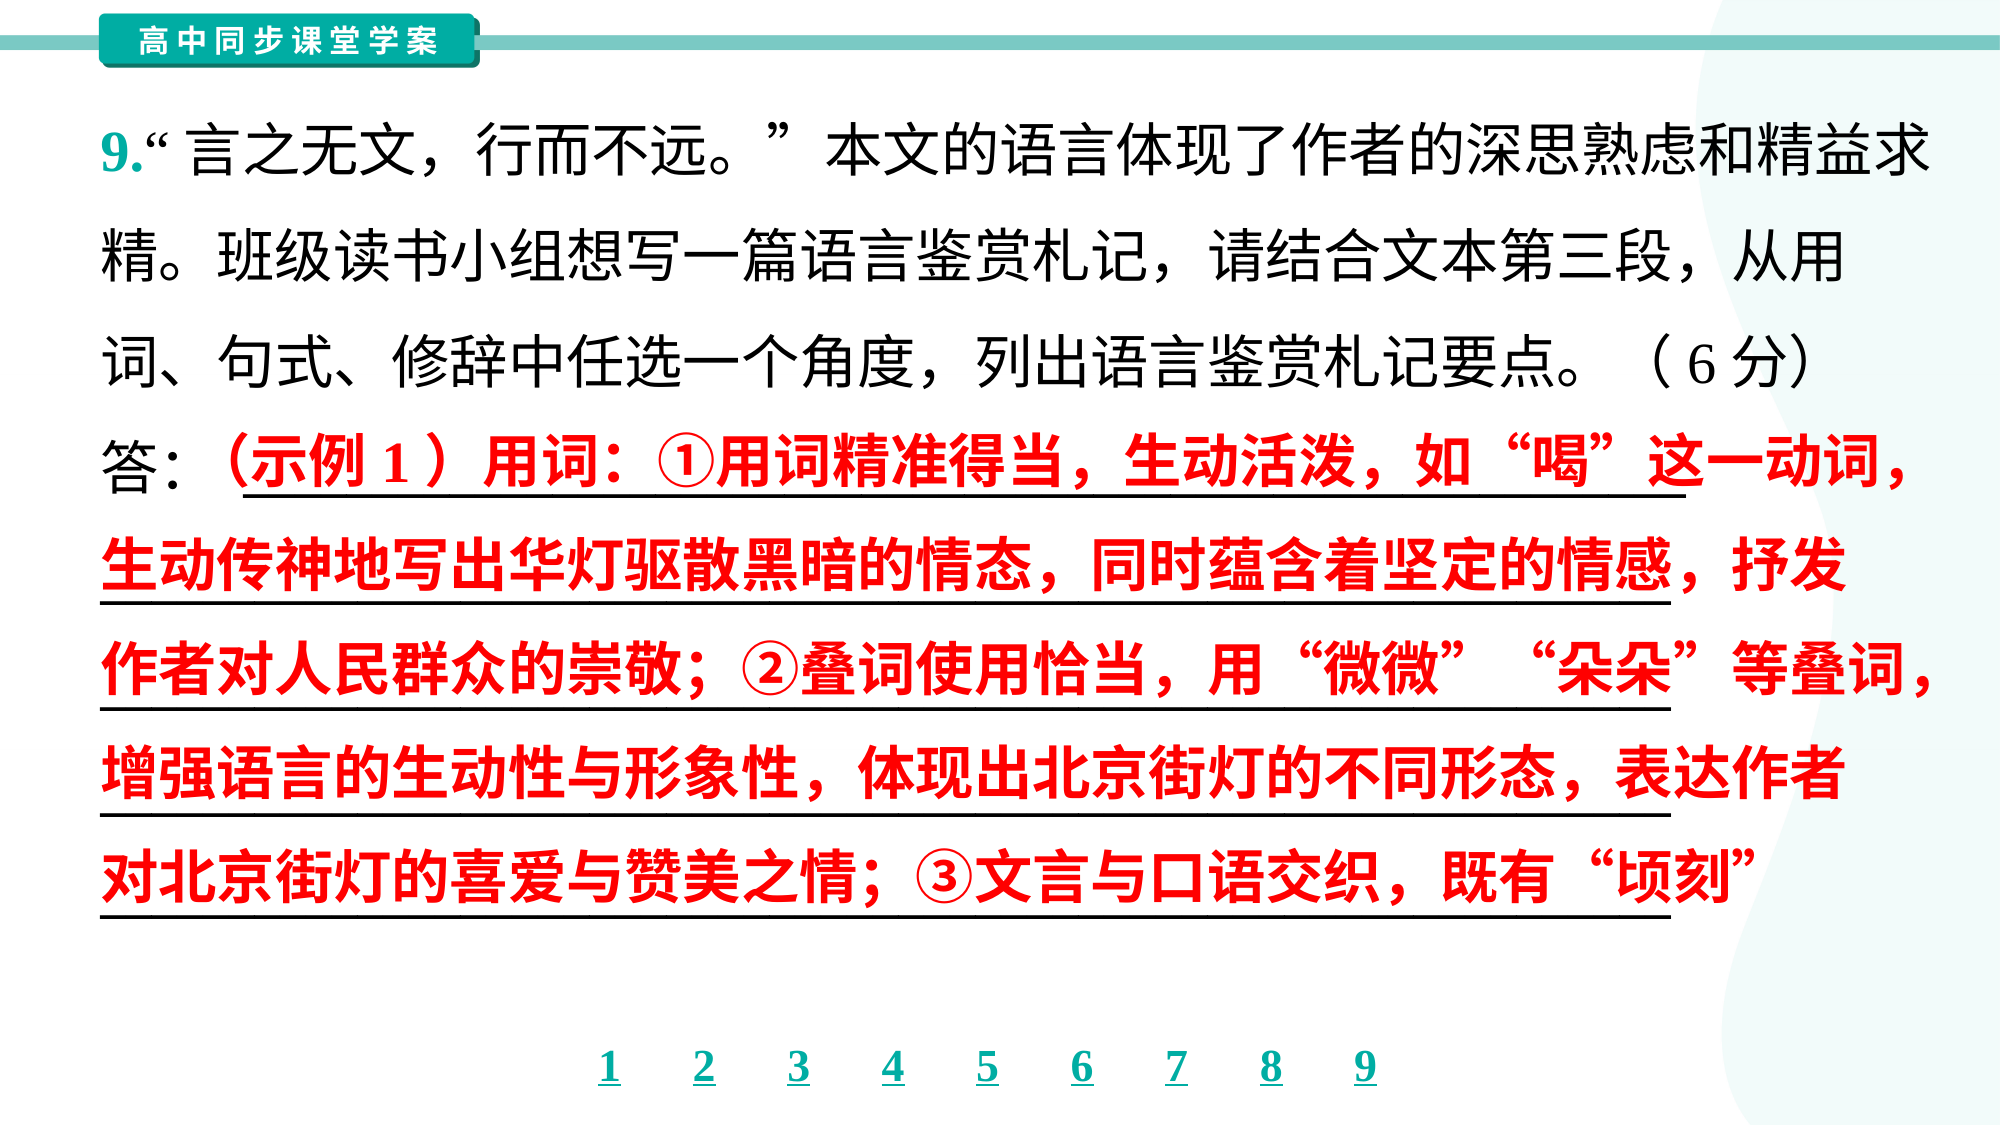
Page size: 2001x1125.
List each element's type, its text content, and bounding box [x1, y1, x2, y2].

picture [0, 0, 2000, 1125]
text_box 9.“言之无文，行而不远。”本文的语言体现了作者的深思熟虑和精益求 精。班级读书小组想写一篇语言鉴赏札记，请结合文本第三段，从用 词、句式、修辞中任选一个角度，列出语言鉴赏札记要点。（6分） 答： ________________________________________________________ _____________________________________________________________ _____________________________________________________________ _____________________________________________________________ _____________________________________________________________ [100, 76, 1899, 389]
text_box （示例1）用词：①用词精准得当，生动活泼，如“喝”这一动词， 生动传神地写出华灯驱散黑暗的情态，同时蕴含着坚定的情感，抒发 作者对人民群众的崇敬；②叠词使用恰当，用“微微”“朵朵”等叠词， 增强语言的生动性与形象性，体现出北京街灯的不同形态，表达作者 对北京街灯的喜爱与赞美之情；③文言与口语交织，既有“顷刻” [100, 389, 1899, 911]
